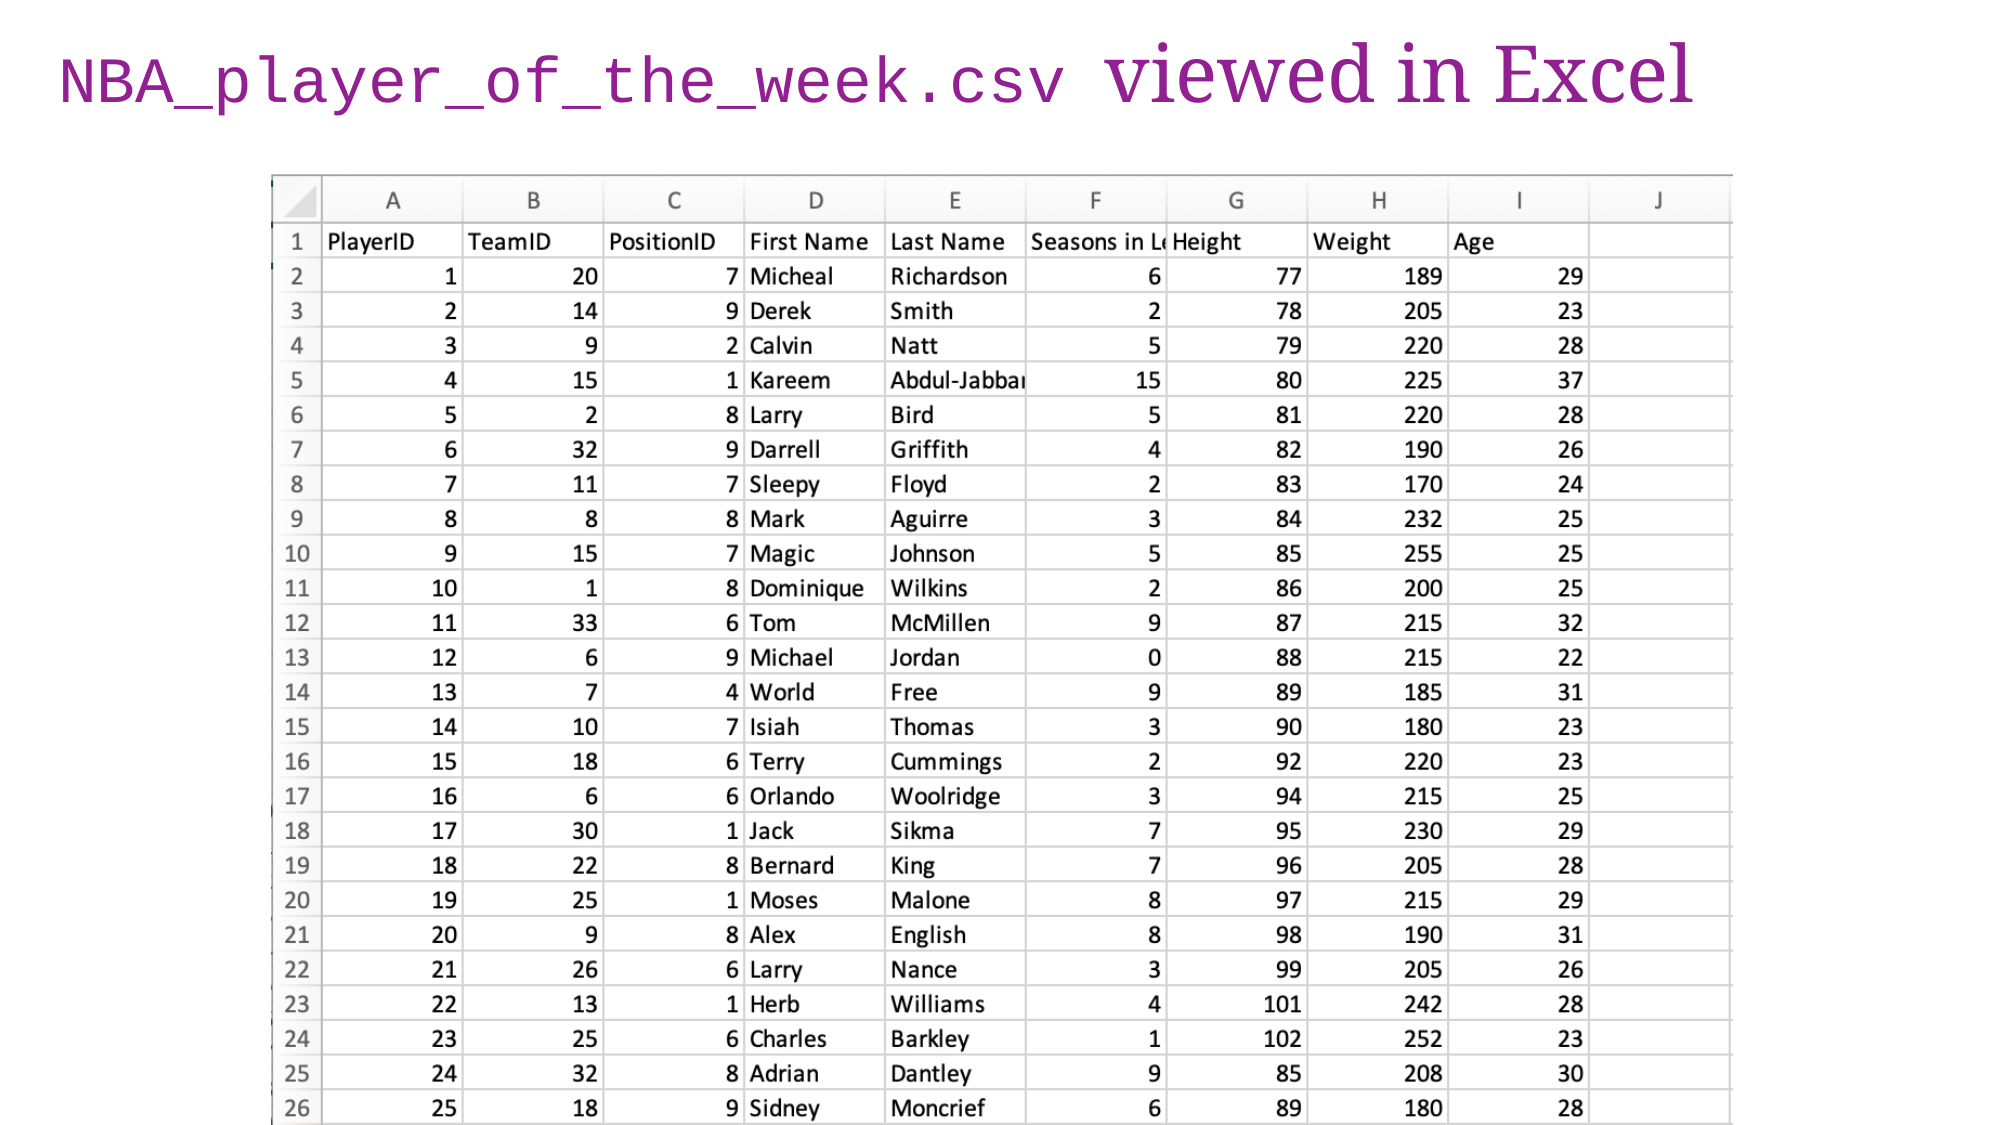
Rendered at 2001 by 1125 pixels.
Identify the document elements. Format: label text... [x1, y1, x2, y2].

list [271, 174, 1733, 1125]
title NBA_player_of_the_week.csv viewed in Excel [43, 25, 1938, 128]
